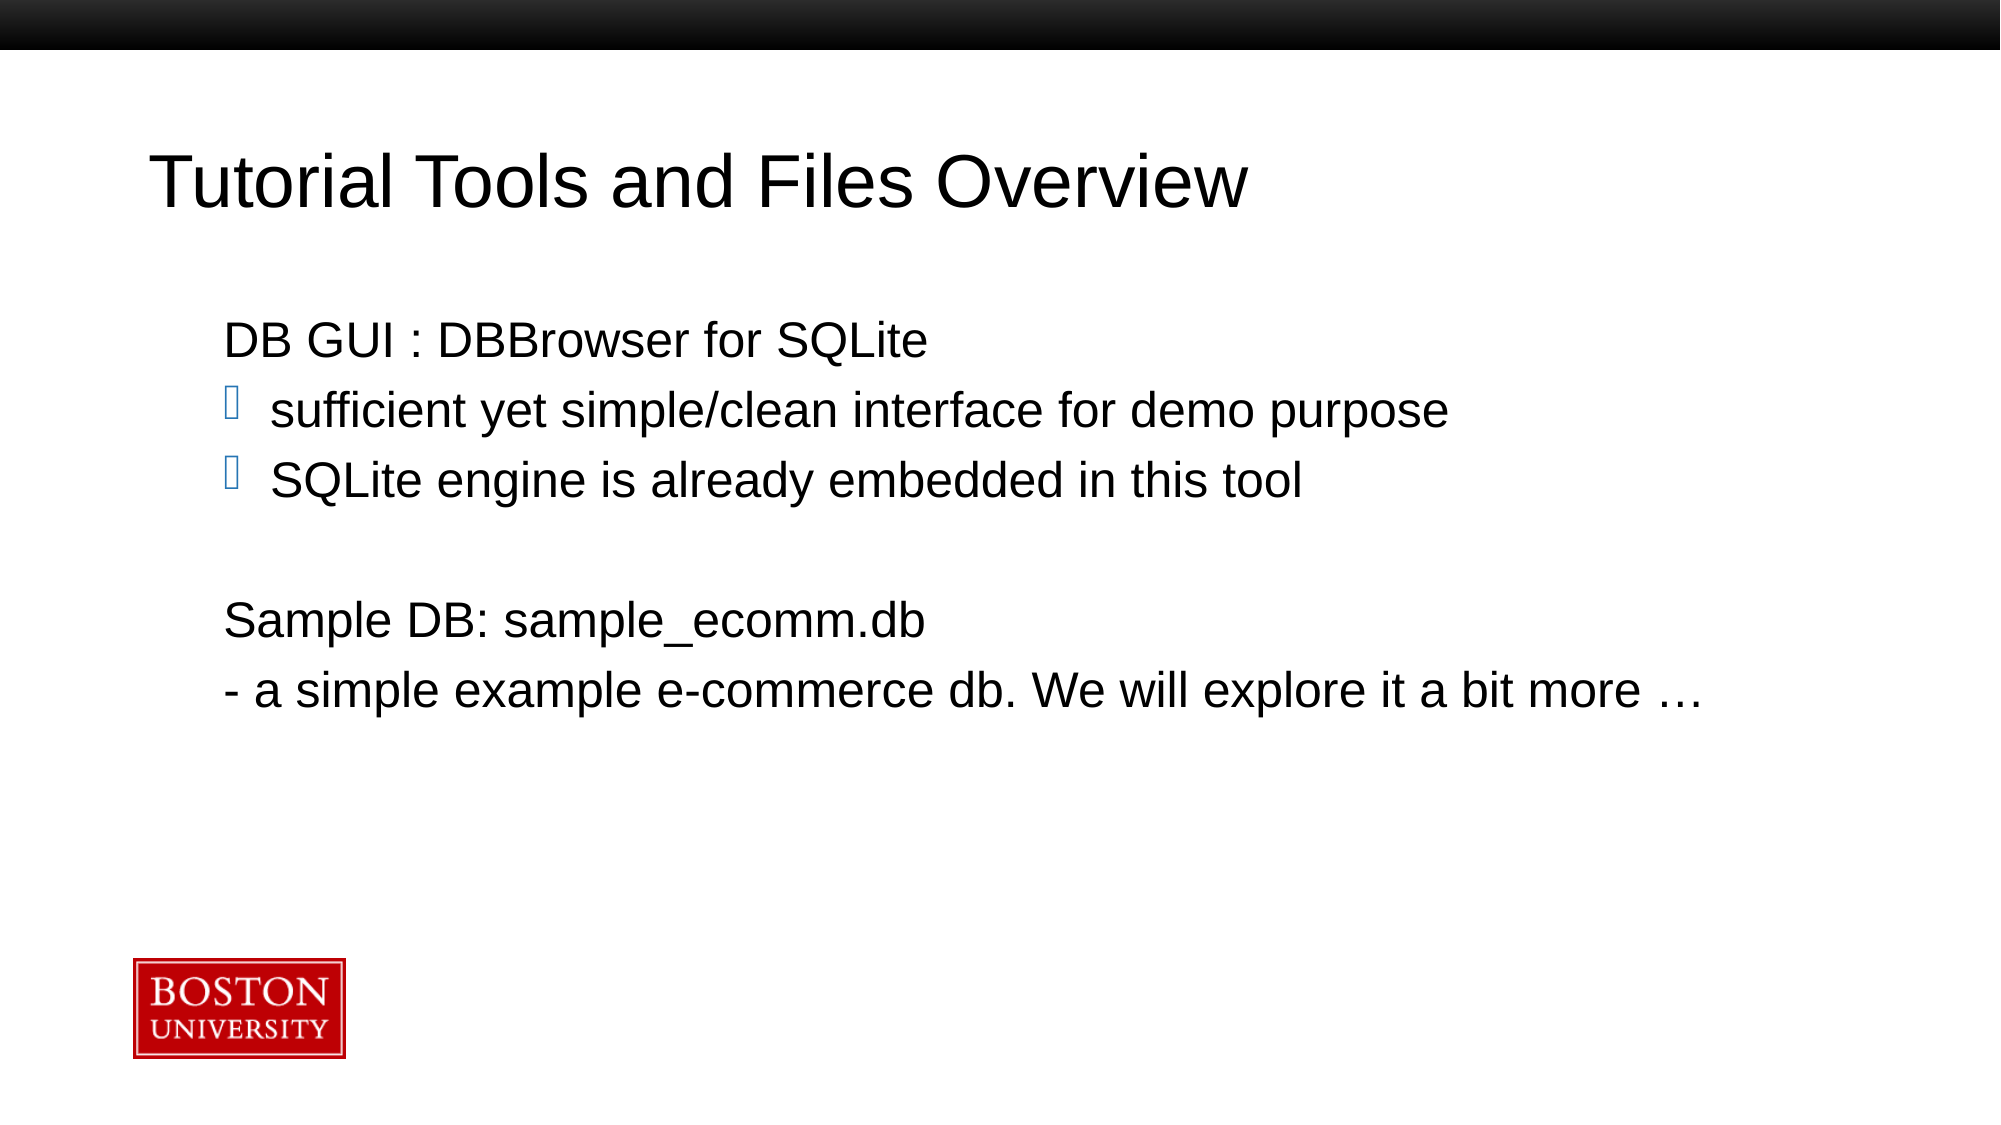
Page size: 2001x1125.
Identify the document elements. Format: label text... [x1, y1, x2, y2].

title Tutorial Tools and Files Overview [133, 125, 1867, 238]
picture [133, 958, 346, 1059]
list DB GUI : DBBrowser for SQLite sufficient yet simple/clean interface for demo purpose SQLite engine is already embedded in this tool Sample DB: sample_ecomm.db - a simple example e-commerce db. We will explore it a bit more … [133, 299, 1867, 938]
